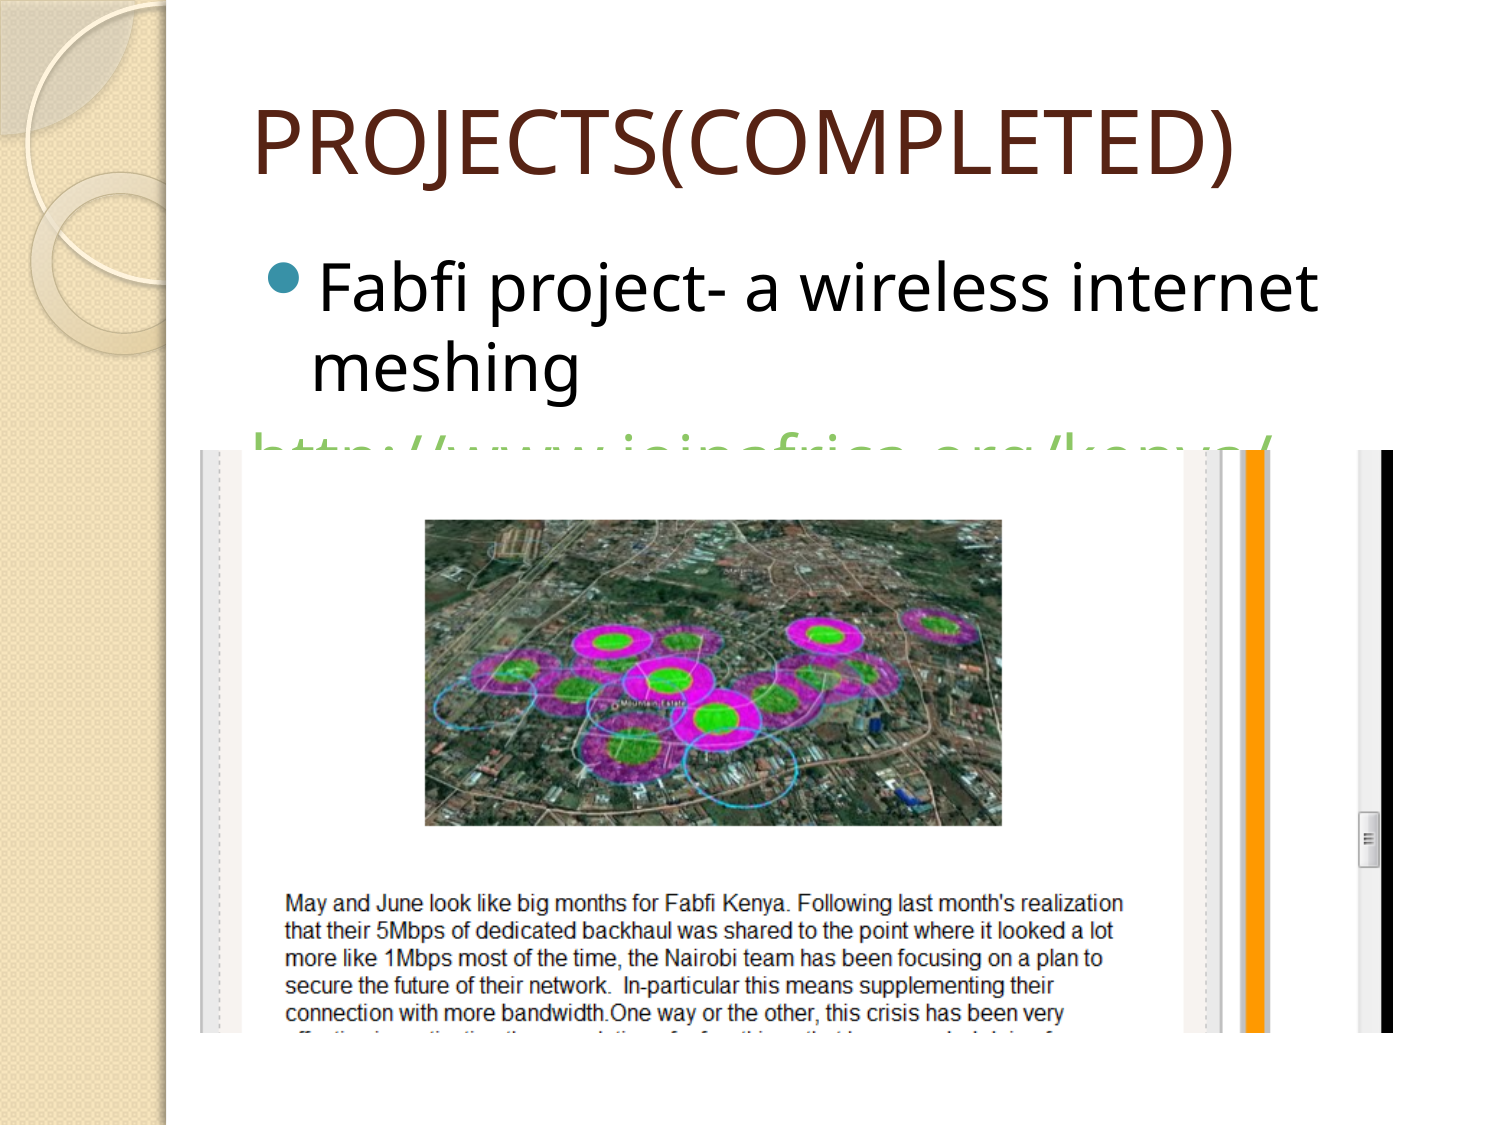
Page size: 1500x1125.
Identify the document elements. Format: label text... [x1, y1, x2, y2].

title PROJECTS(COMPLETED) [235, 45, 1466, 233]
list Fabfi project- a wireless internet meshing http://www.joinafrica.org/kenya/ [235, 237, 1466, 1025]
picture [199, 449, 1394, 1033]
